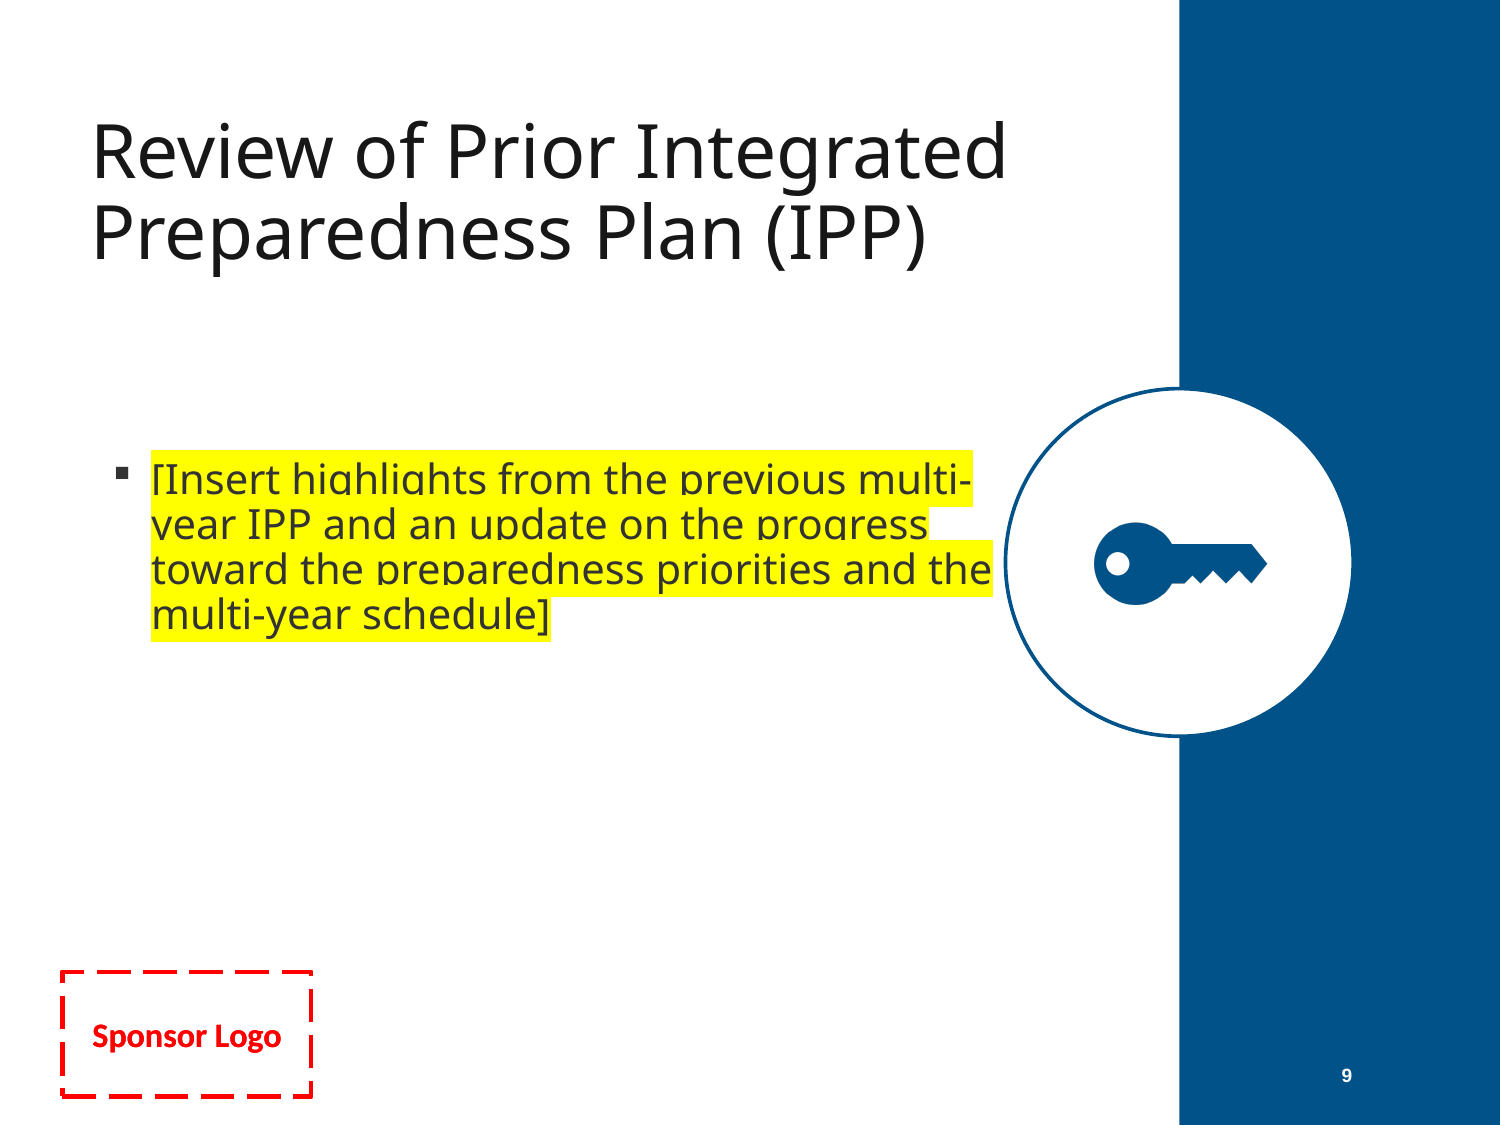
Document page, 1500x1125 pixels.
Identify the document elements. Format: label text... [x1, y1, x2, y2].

list [Insert highlights from the previous multi-year IPP and an update on the progress toward the preparedness priorities and the multi-year schedule] [97, 237, 1013, 859]
slide_number 9 [1242, 1052, 1368, 1098]
text_box [1177, 0, 1500, 1125]
text_box [1003, 386, 1356, 739]
title Review of Prior Integrated Preparedness Plan (IPP) [75, 112, 1177, 276]
picture [1086, 469, 1275, 658]
